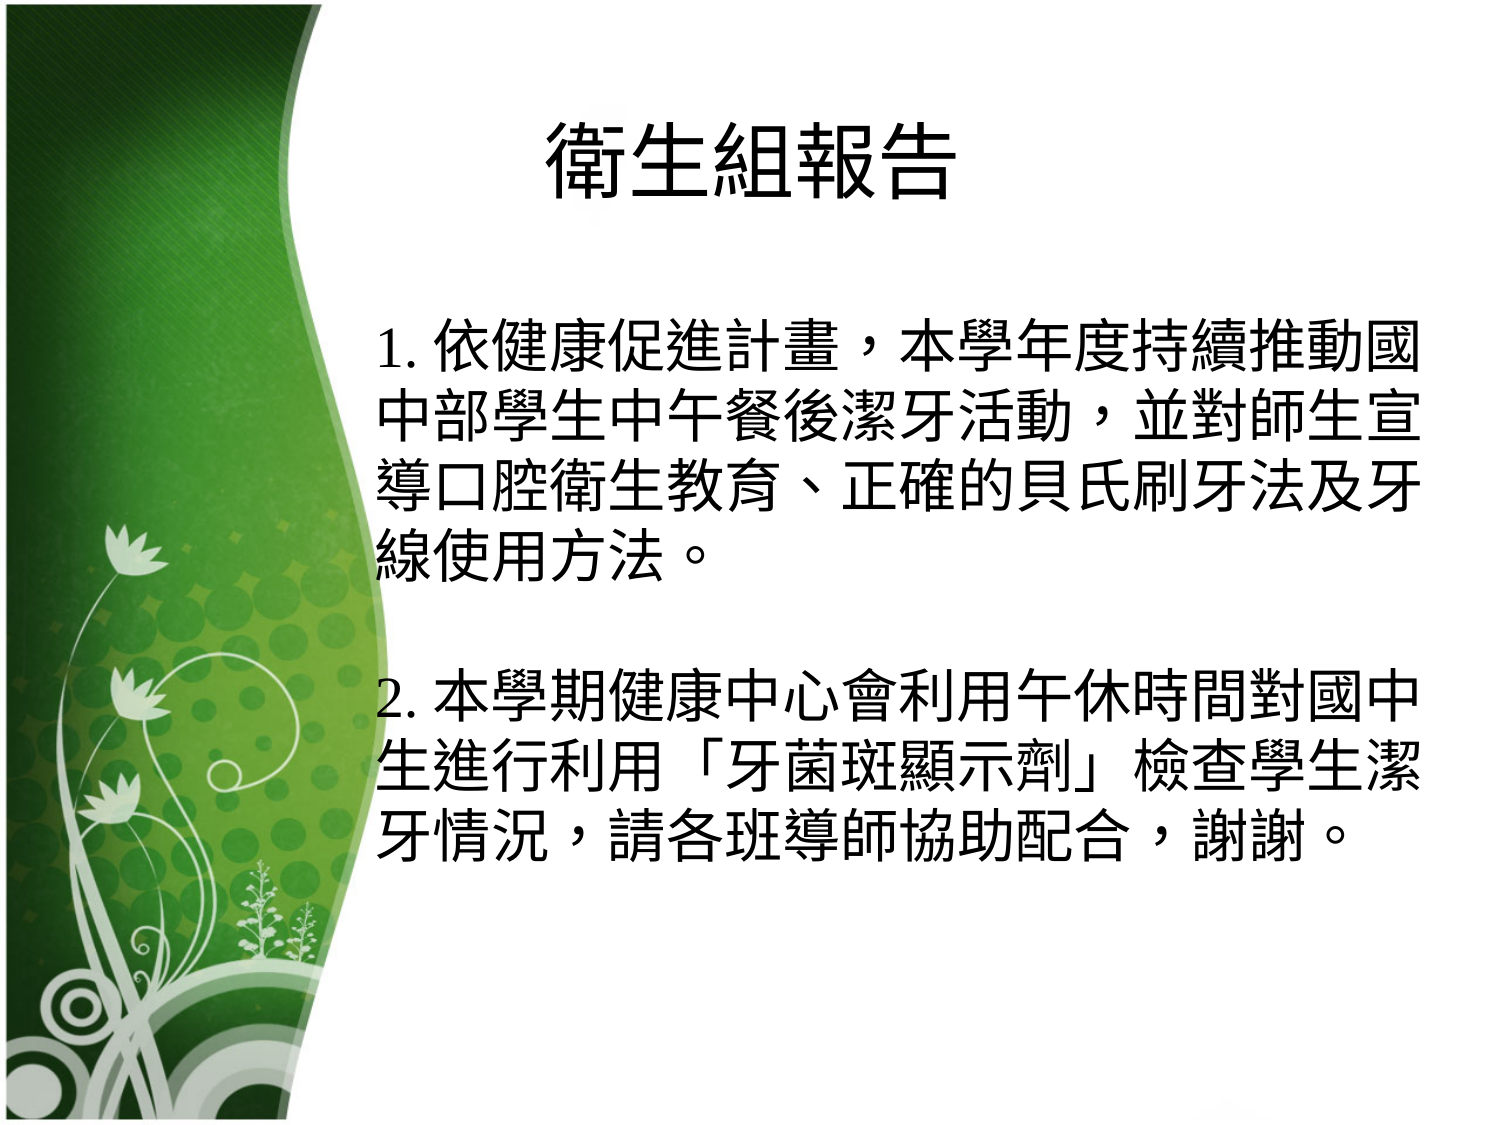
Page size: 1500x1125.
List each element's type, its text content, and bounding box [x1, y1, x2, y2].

picture [0, 0, 1500, 1125]
text_box 衛生組報告 1.依健康促進計畫，本學年度持續推動國中部學生中午餐後潔牙活動，並對師生宣導口腔衛生教育、正確的貝氏刷牙法及牙線使用方法。 2.本學期健康中心會利用午休時間對國中生進行利用「牙菌斑顯示劑」檢查學生潔牙情況，請各班導師協助配合，謝謝。 [360, 101, 1447, 947]
